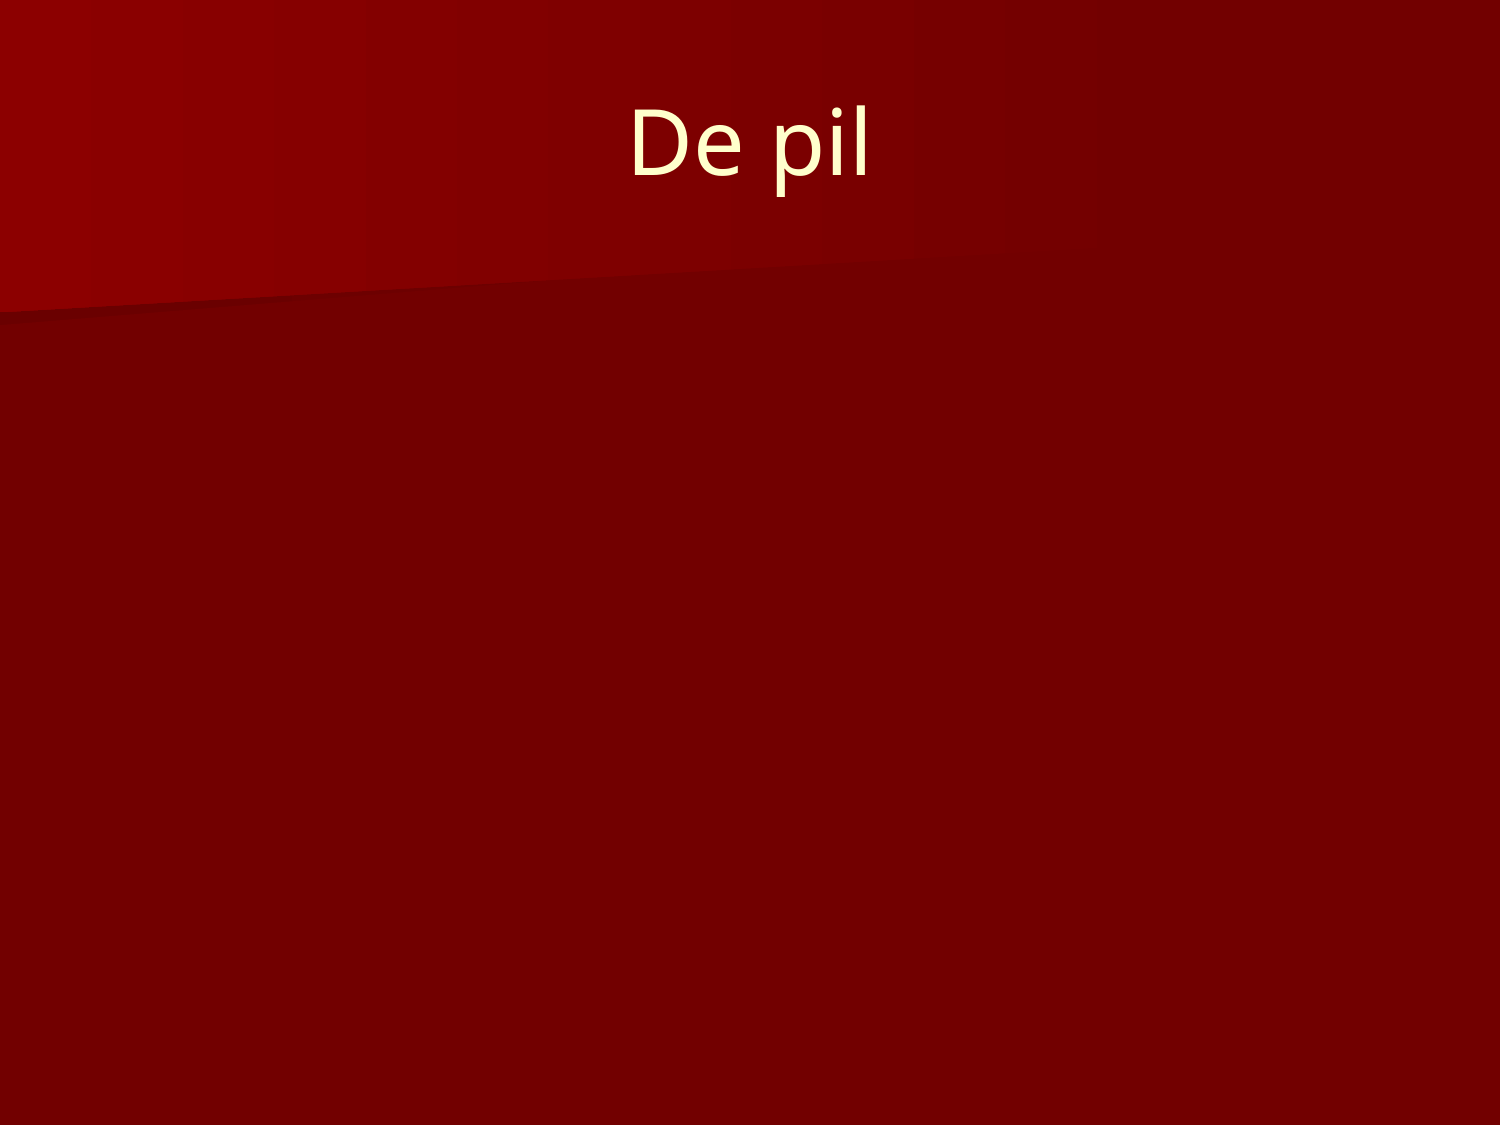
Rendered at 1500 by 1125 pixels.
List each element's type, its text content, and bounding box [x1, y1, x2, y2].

title De pil [74, 28, 1425, 250]
